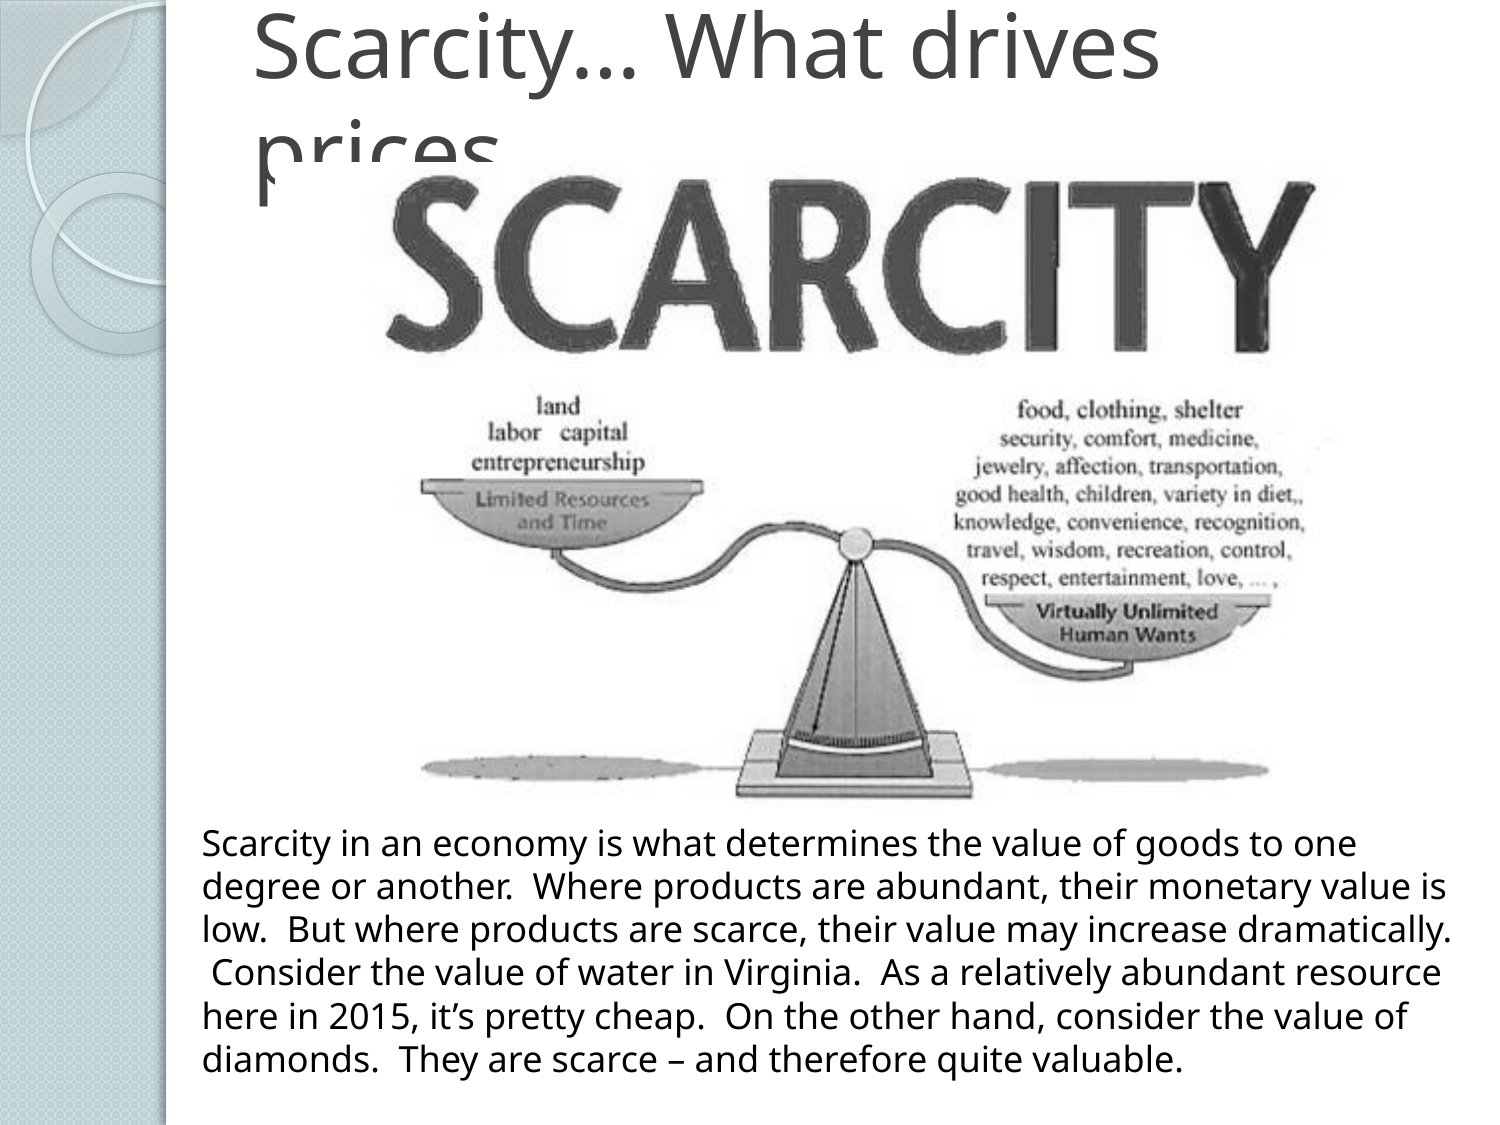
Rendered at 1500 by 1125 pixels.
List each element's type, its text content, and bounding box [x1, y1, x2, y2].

title Scarcity… What drives prices. [237, 24, 1468, 168]
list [274, 162, 1338, 810]
list Scarcity in an economy is what determines the value of goods to one degree or another. Where products are abundant, their monetary value is low. But where products are scarce, their value may increase dramatically. Consider the value of water in Virginia. As a relatively abundant resource here in 2015, it’s pretty cheap. On the other hand, consider the value of diamonds. They are scarce – and therefore quite valuable. [174, 812, 1475, 1100]
